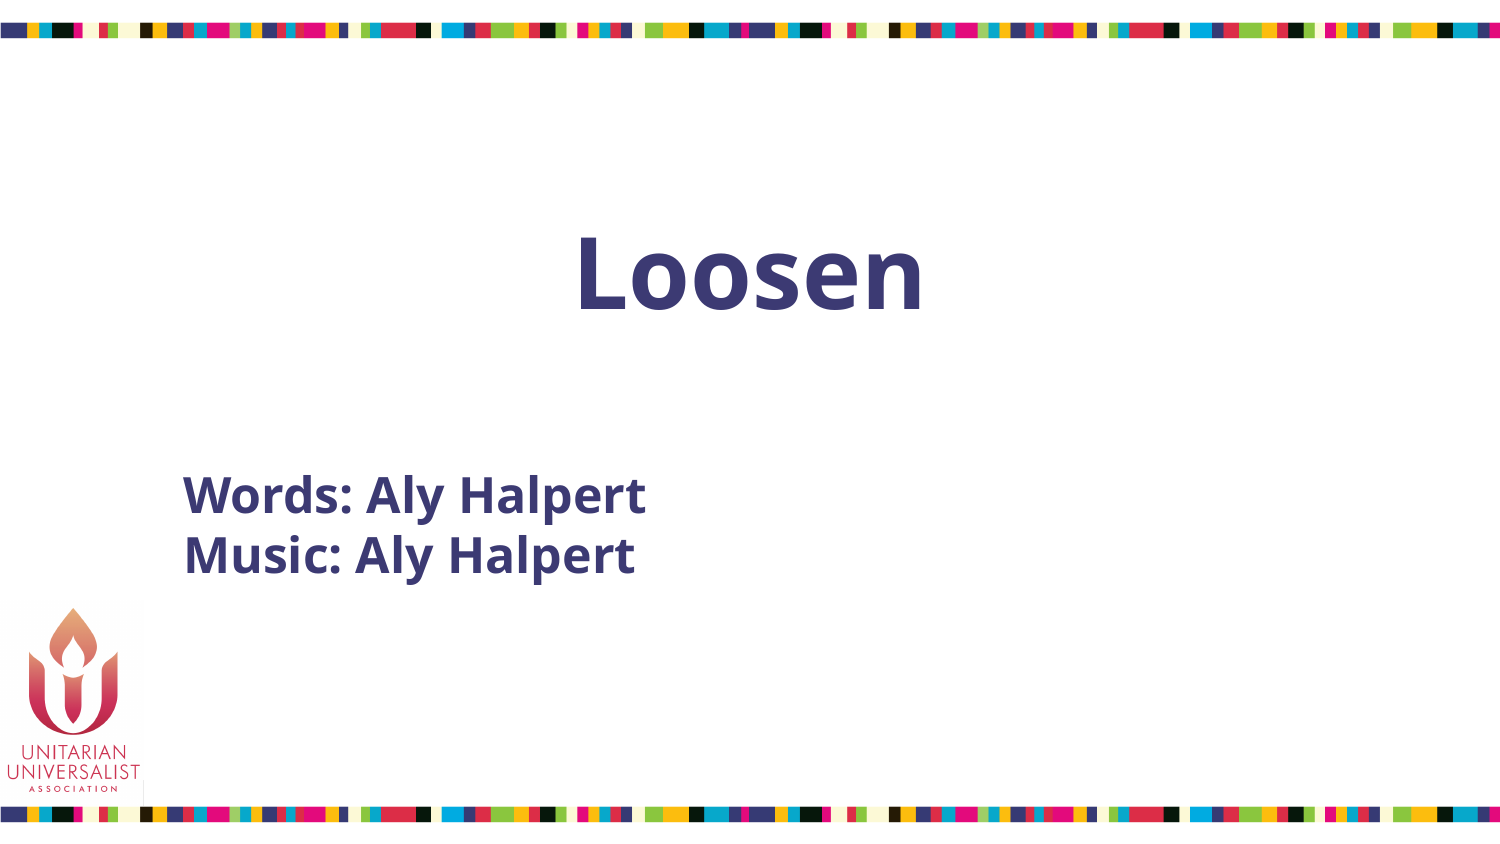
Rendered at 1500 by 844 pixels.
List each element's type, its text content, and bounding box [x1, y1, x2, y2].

text_box Words: Aly Halpert Music: Aly Halpert [168, 448, 1495, 659]
picture [0, 22, 1500, 40]
picture [0, 600, 1500, 824]
text_box Loosen [74, 75, 1425, 345]
